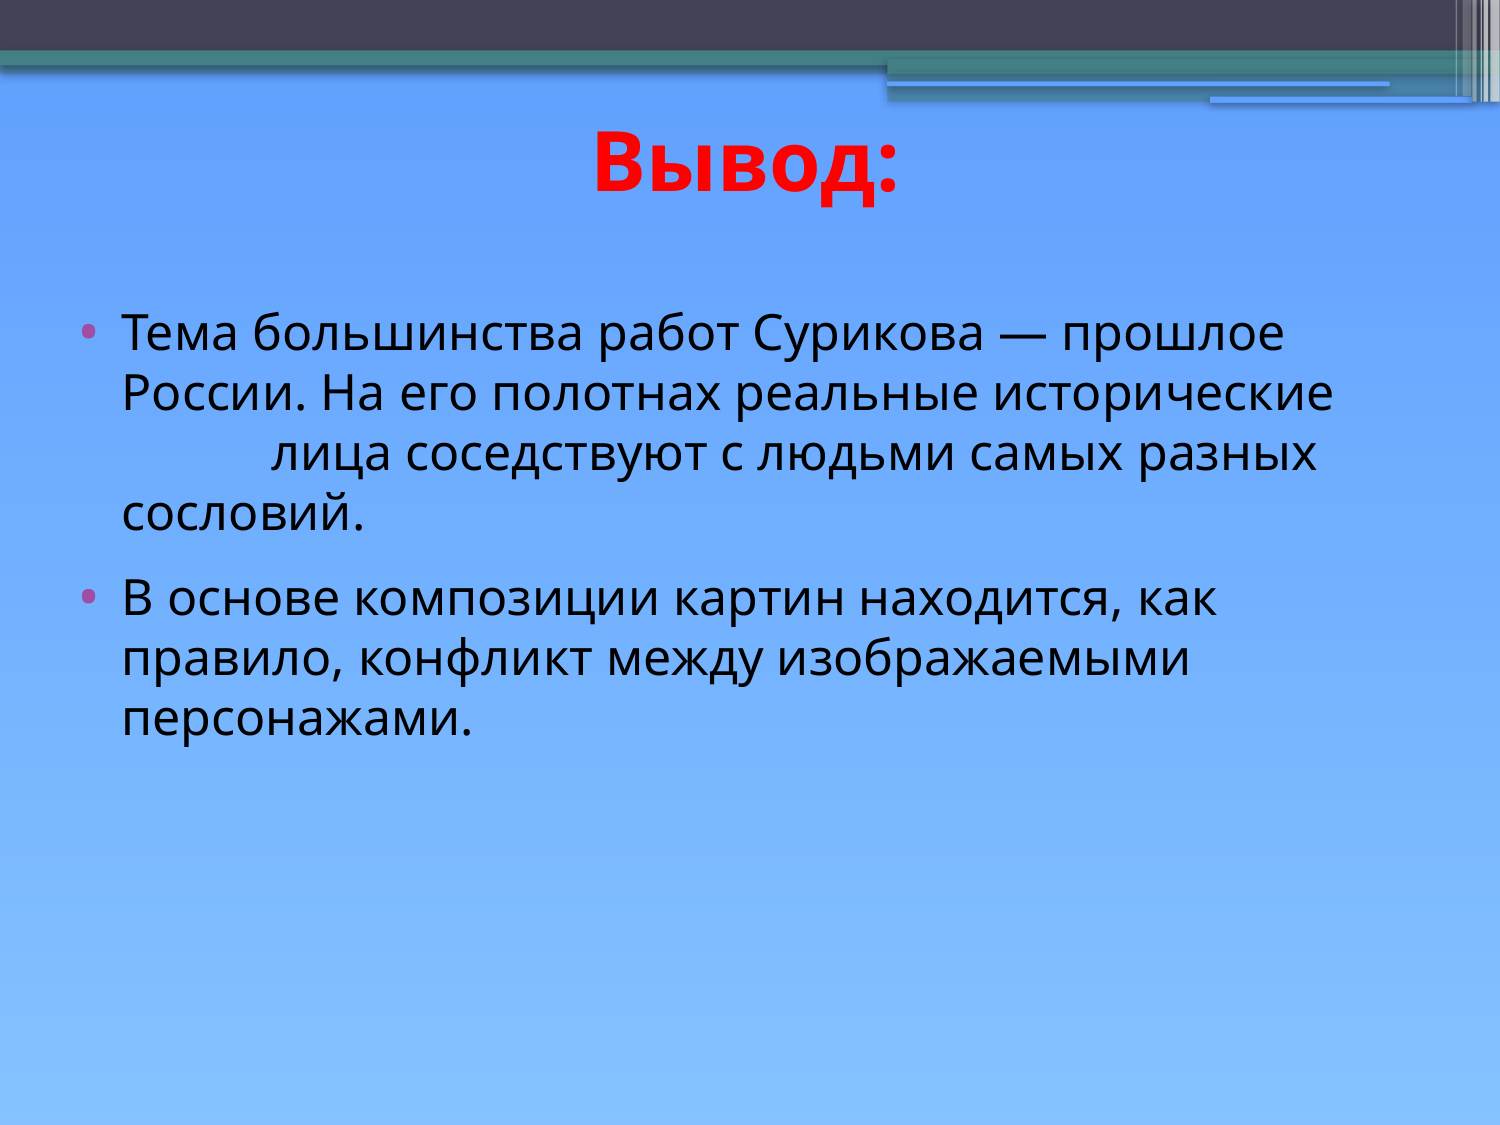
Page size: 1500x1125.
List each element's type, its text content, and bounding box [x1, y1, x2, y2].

title Вывод: [70, 70, 1421, 246]
list Тема большинства работ Сурикова — прошлое России. На его полотнах реальные исторические лица соседствуют с людьми самых разных сословий. В основе композиции картин находится, как правило, конфликт между изображаемыми персонажами. [46, 292, 1465, 1020]
